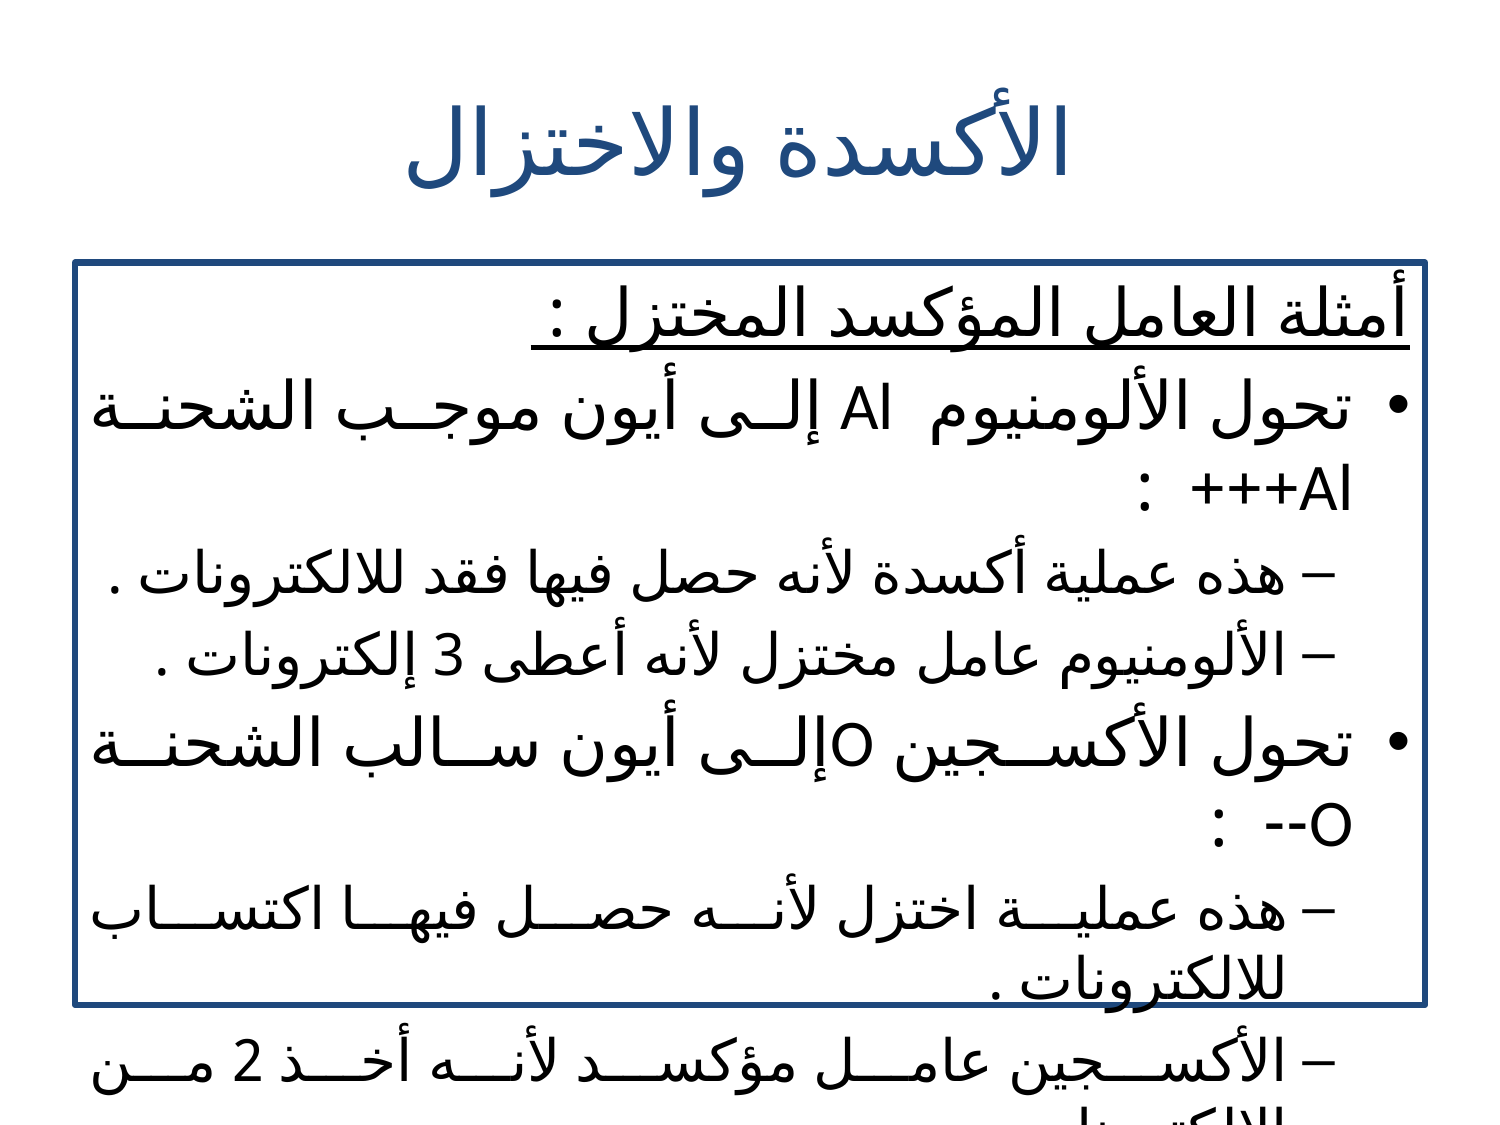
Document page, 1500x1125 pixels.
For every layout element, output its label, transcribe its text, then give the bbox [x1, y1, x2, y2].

title الأكسدة والاختزال [75, 45, 1425, 233]
list أمثلة العامل المؤكسد المختزل : تحول الألومنيوم Al إلى أيون موجب الشحنة Al+++ : هذه عملية أكسدة لأنه حصل فيها فقد للالكترونات . الألومنيوم عامل مختزل لأنه أعطى 3 إلكترونات . تحول الأكسجين Oإلى أيون سالب الشحنة O-- : هذه عملية اختزل لأنه حصل فيها اكتساب للالكترونات . الأكسجين عامل مؤكسد لأنه أخذ 2 من الإلكترونات . [75, 262, 1425, 1005]
